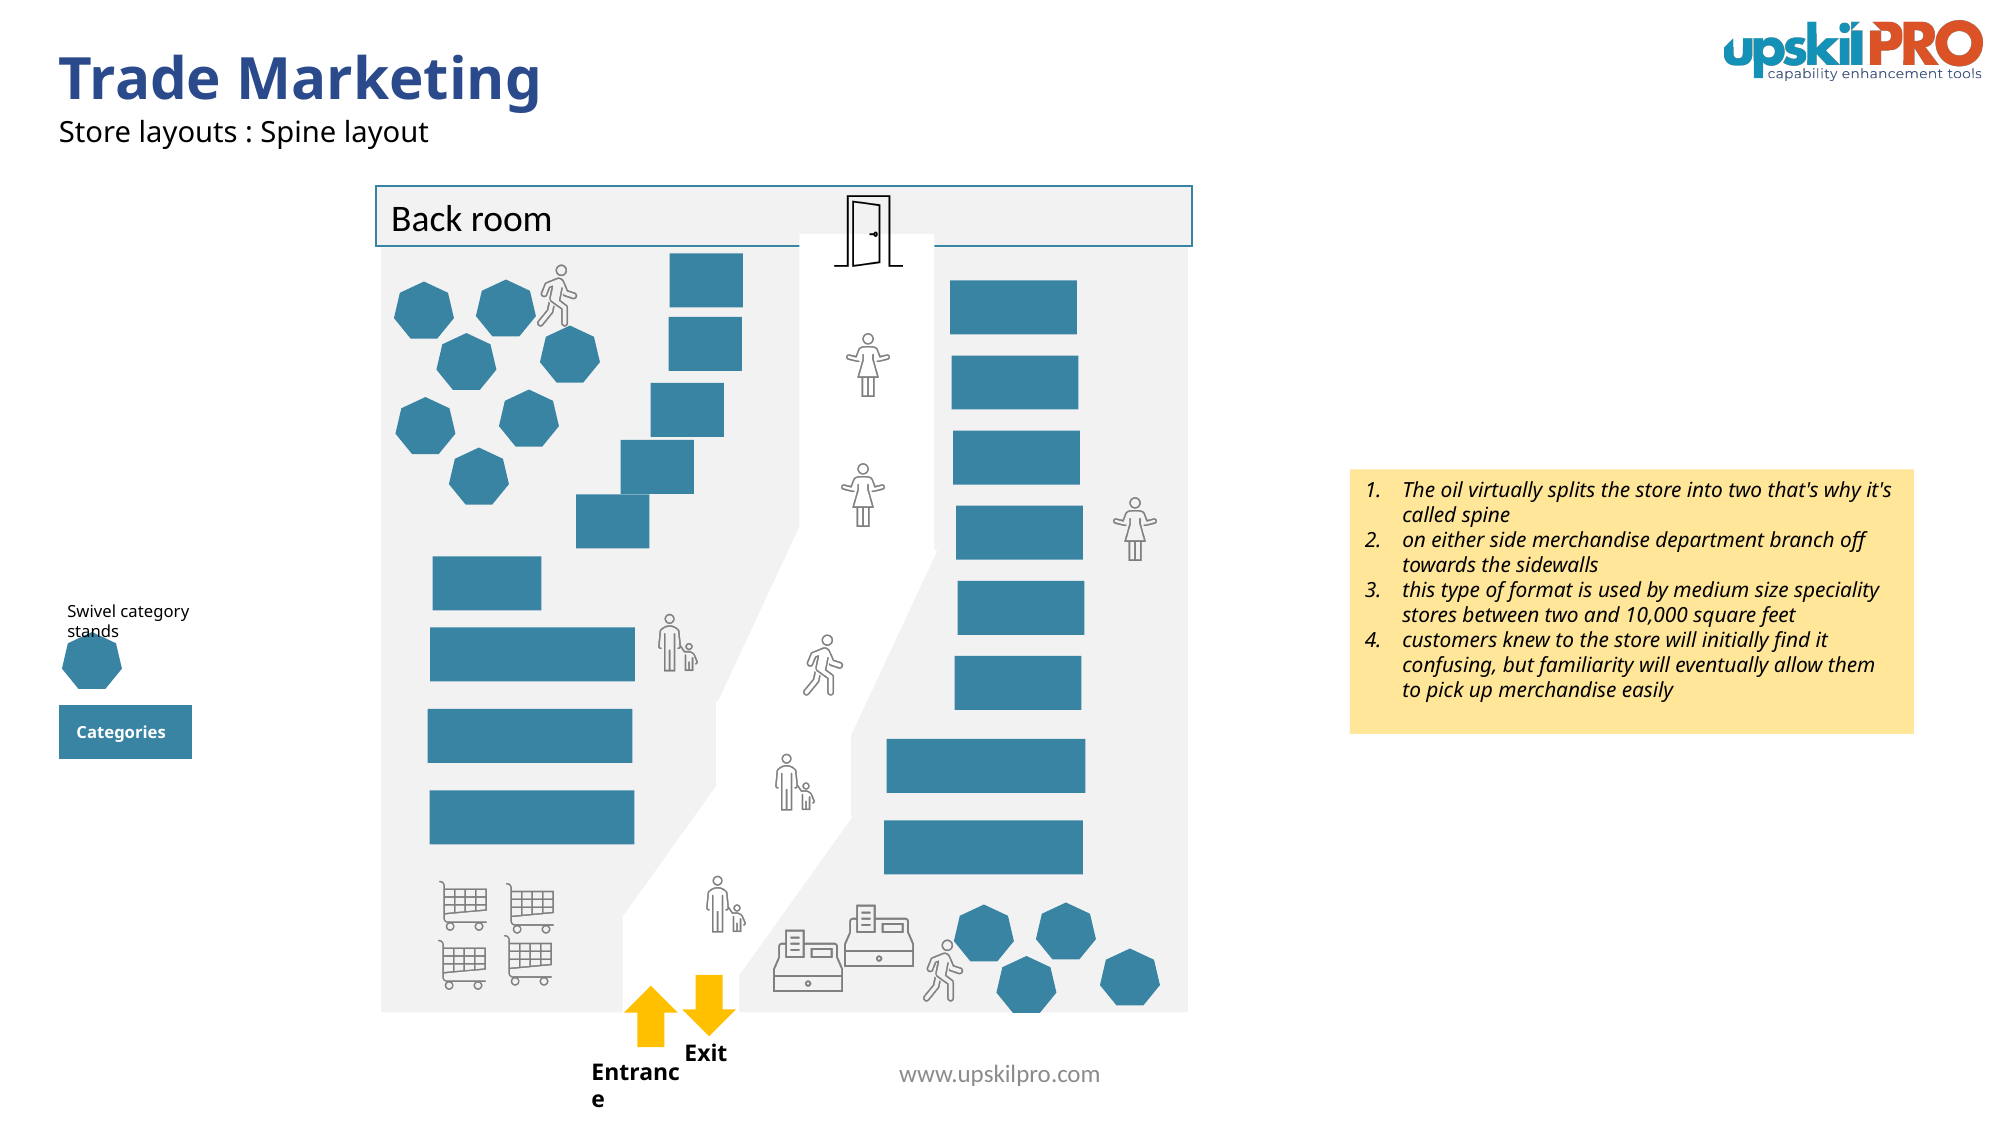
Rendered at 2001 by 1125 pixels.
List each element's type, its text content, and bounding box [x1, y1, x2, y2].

picture [909, 936, 977, 1005]
text_box The oil virtually splits the store into two that's why it's called spine on either side merchandise department branch off towards the sidewalls this type of format is used by medium size speciality stores between two and 10,000 square feet customers knew to the store will initially find it confusing, but familiarity will eventually allow them to pick up merchandise easily [1349, 469, 1914, 734]
text_box [60, 649, 124, 691]
picture [1100, 495, 1169, 563]
text_box Back room [375, 185, 1193, 247]
picture [829, 461, 897, 529]
text_box Swivel category stands [52, 593, 255, 649]
text_box Categories [59, 705, 192, 759]
picture [523, 261, 591, 330]
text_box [380, 233, 1188, 1093]
picture [824, 187, 912, 274]
picture [761, 748, 829, 816]
picture [834, 331, 902, 399]
footer www.upskilpro.com [662, 1042, 1338, 1103]
picture [1724, 20, 1983, 81]
picture [644, 608, 712, 677]
text_box Trade Marketing Store layouts : Spine layout [44, 34, 959, 157]
picture [692, 870, 760, 938]
picture [789, 631, 857, 699]
